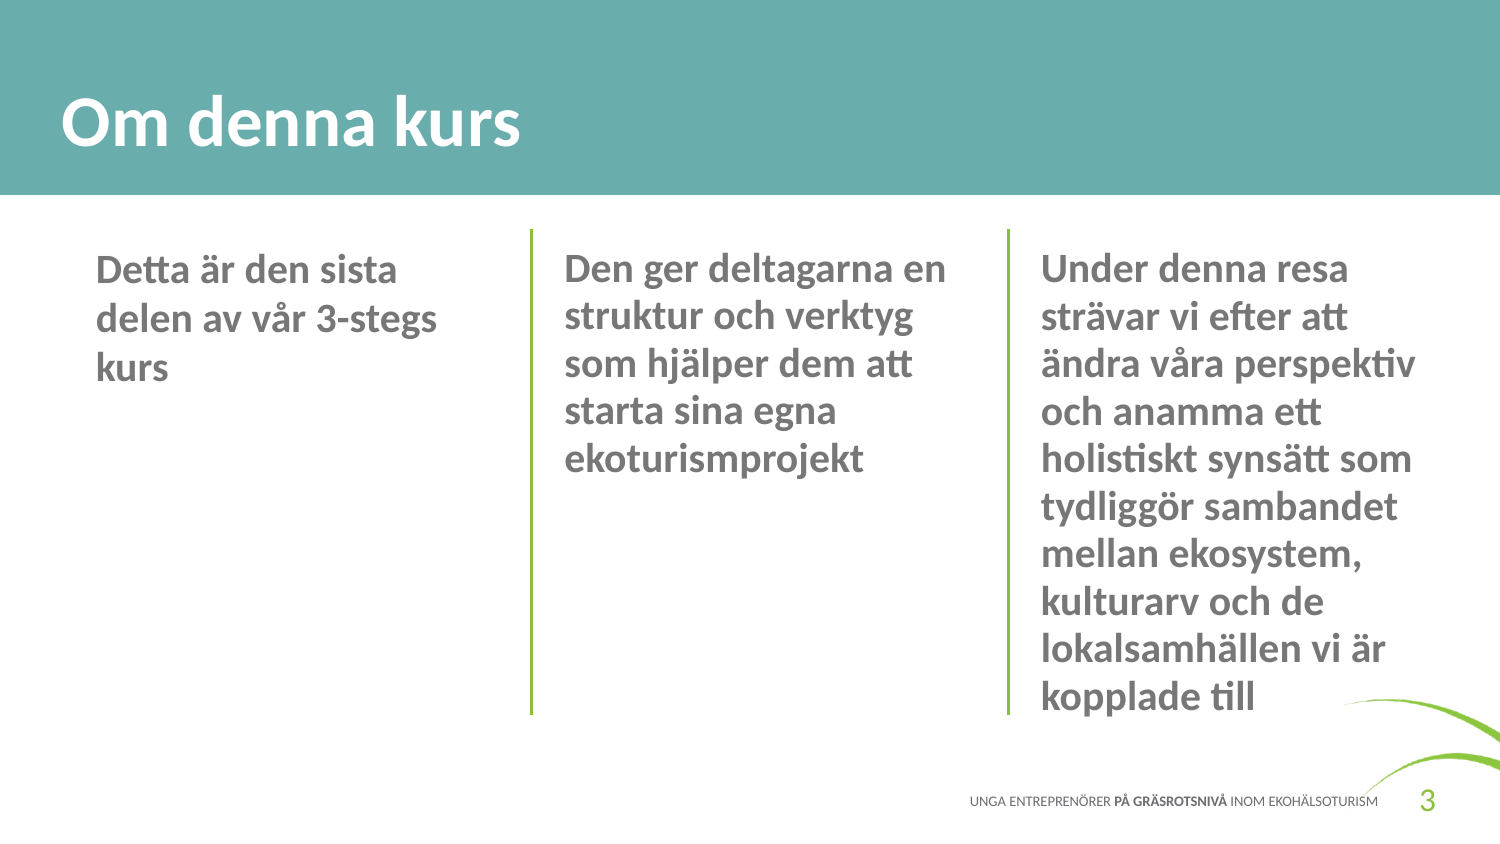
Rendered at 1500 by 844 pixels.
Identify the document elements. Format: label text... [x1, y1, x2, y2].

text_box Den ger deltagarna en struktur och verktyg som hjälper dem att starta sina egna ekoturismprojekt [547, 229, 973, 657]
text_box [0, 0, 1500, 195]
picture [1307, 602, 1500, 844]
text_box Om denna kurs [59, 69, 805, 161]
list Detta är den sista delen av vår 3-stegs kurs [80, 229, 507, 621]
text_box Under denna resa strävar vi efter att ändra våra perspektiv och anamma ett holistiskt synsätt som tydliggör sambandet mellan ekosystem, kulturarv och de lokalsamhällen vi är kopplade till [1023, 229, 1450, 715]
